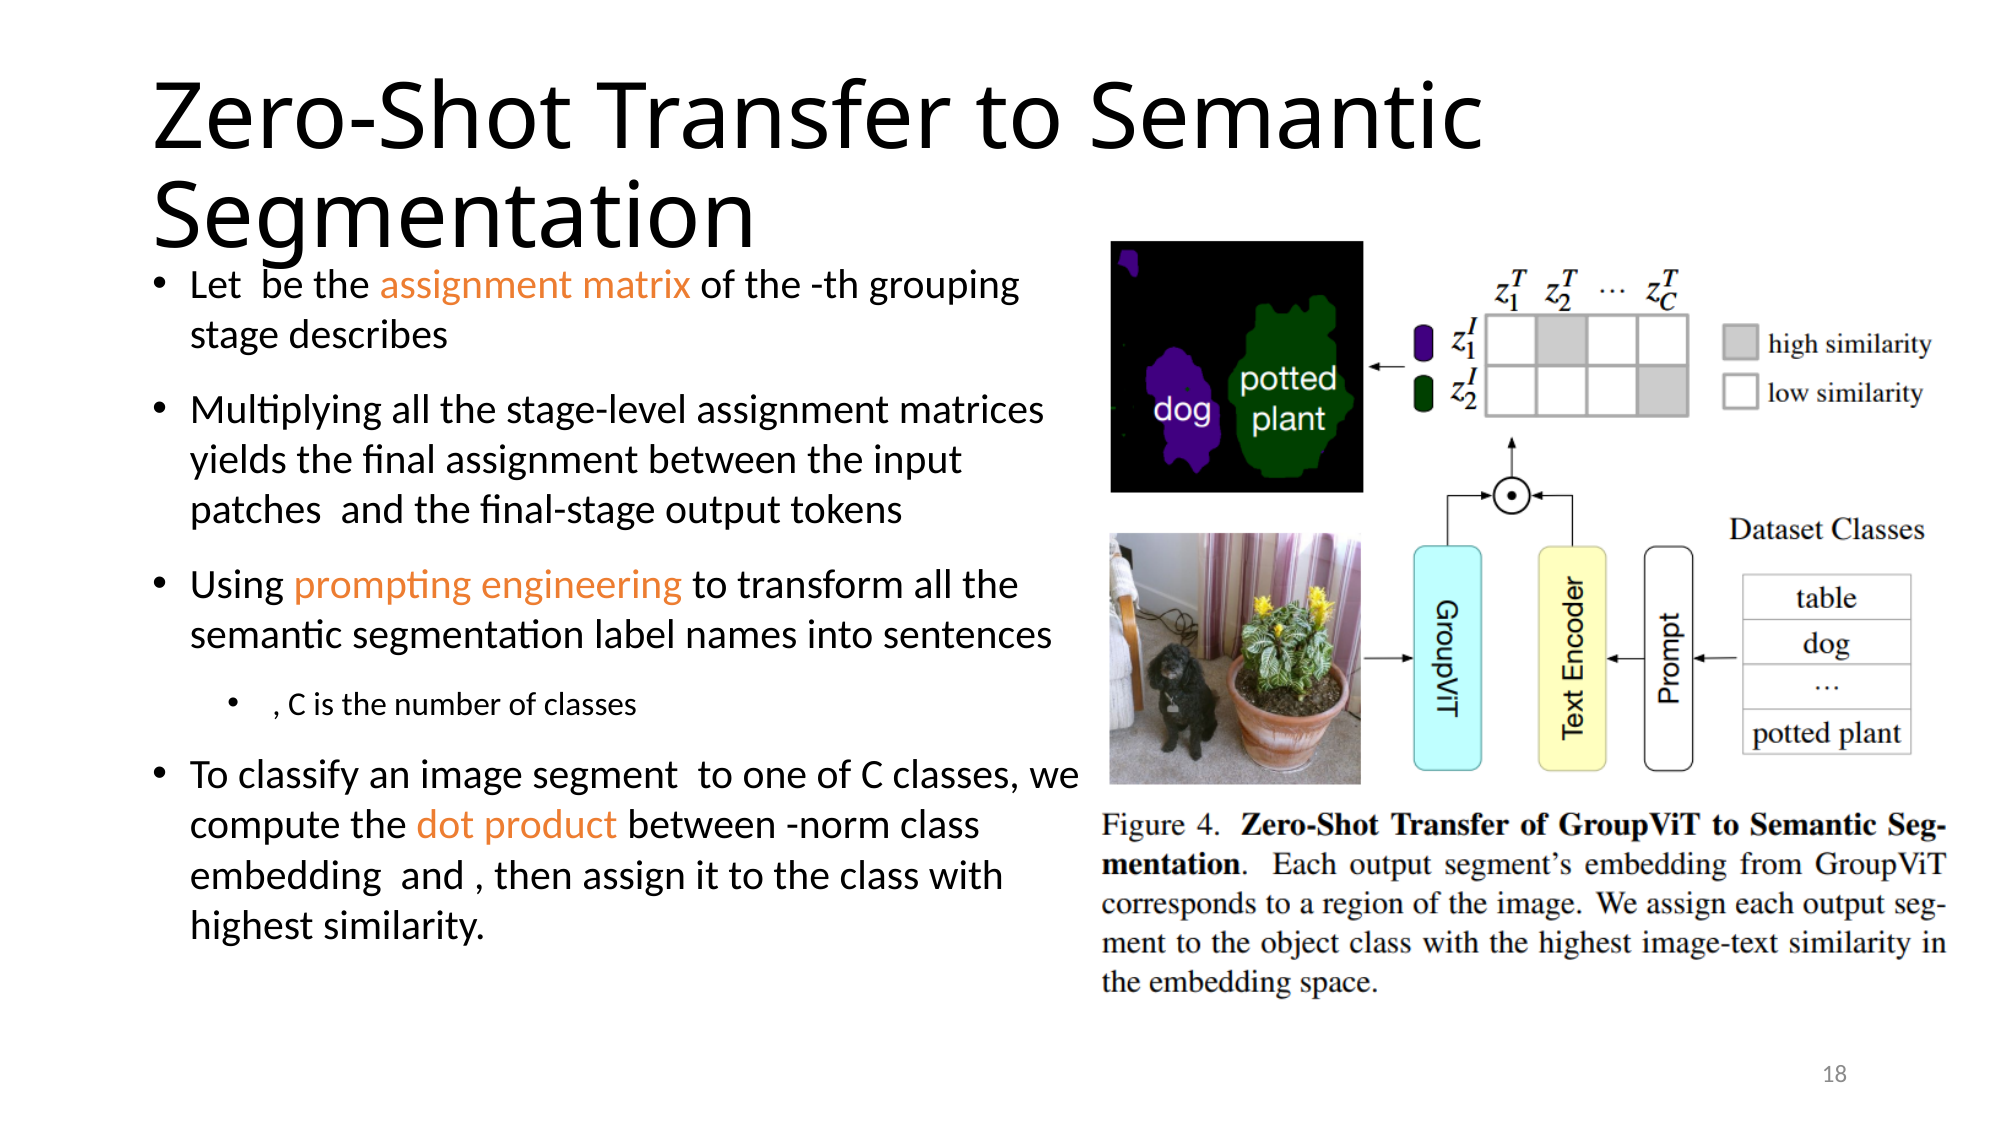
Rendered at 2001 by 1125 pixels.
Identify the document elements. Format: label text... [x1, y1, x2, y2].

slide_number 18 [1412, 1042, 1863, 1103]
title Zero-Shot Transfer to Semantic Segmentation [137, 59, 1863, 278]
picture [1090, 224, 1995, 1014]
